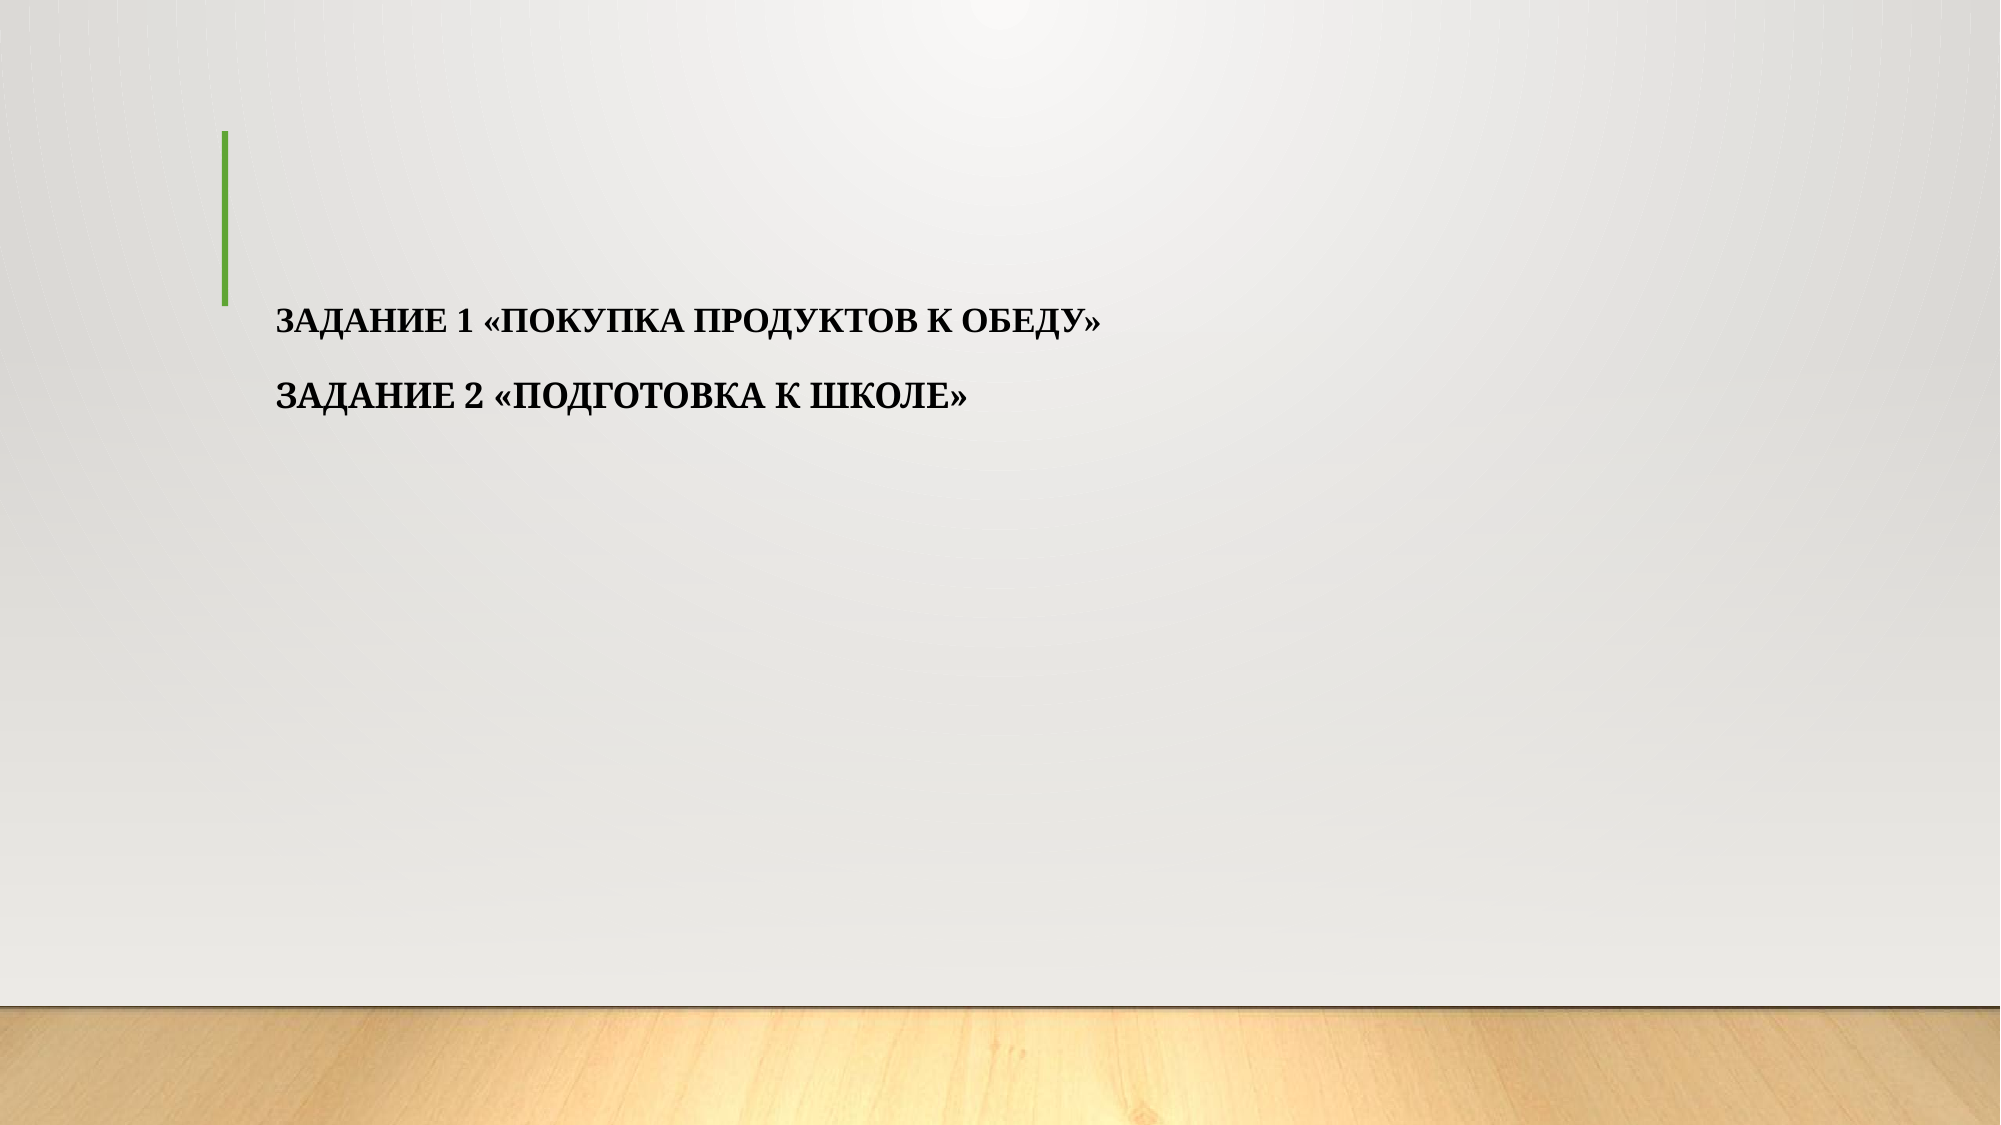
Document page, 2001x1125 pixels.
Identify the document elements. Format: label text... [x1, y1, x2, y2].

picture [0, 1006, 2000, 1125]
title ЗАДАНИЕ 1 «ПОКУПКА ПРОДУКТОВ К ОБЕДУ» ЗАДАНИЕ 2 «ПОДГОТОВКА К ШКОЛЕ» [260, 293, 1823, 466]
